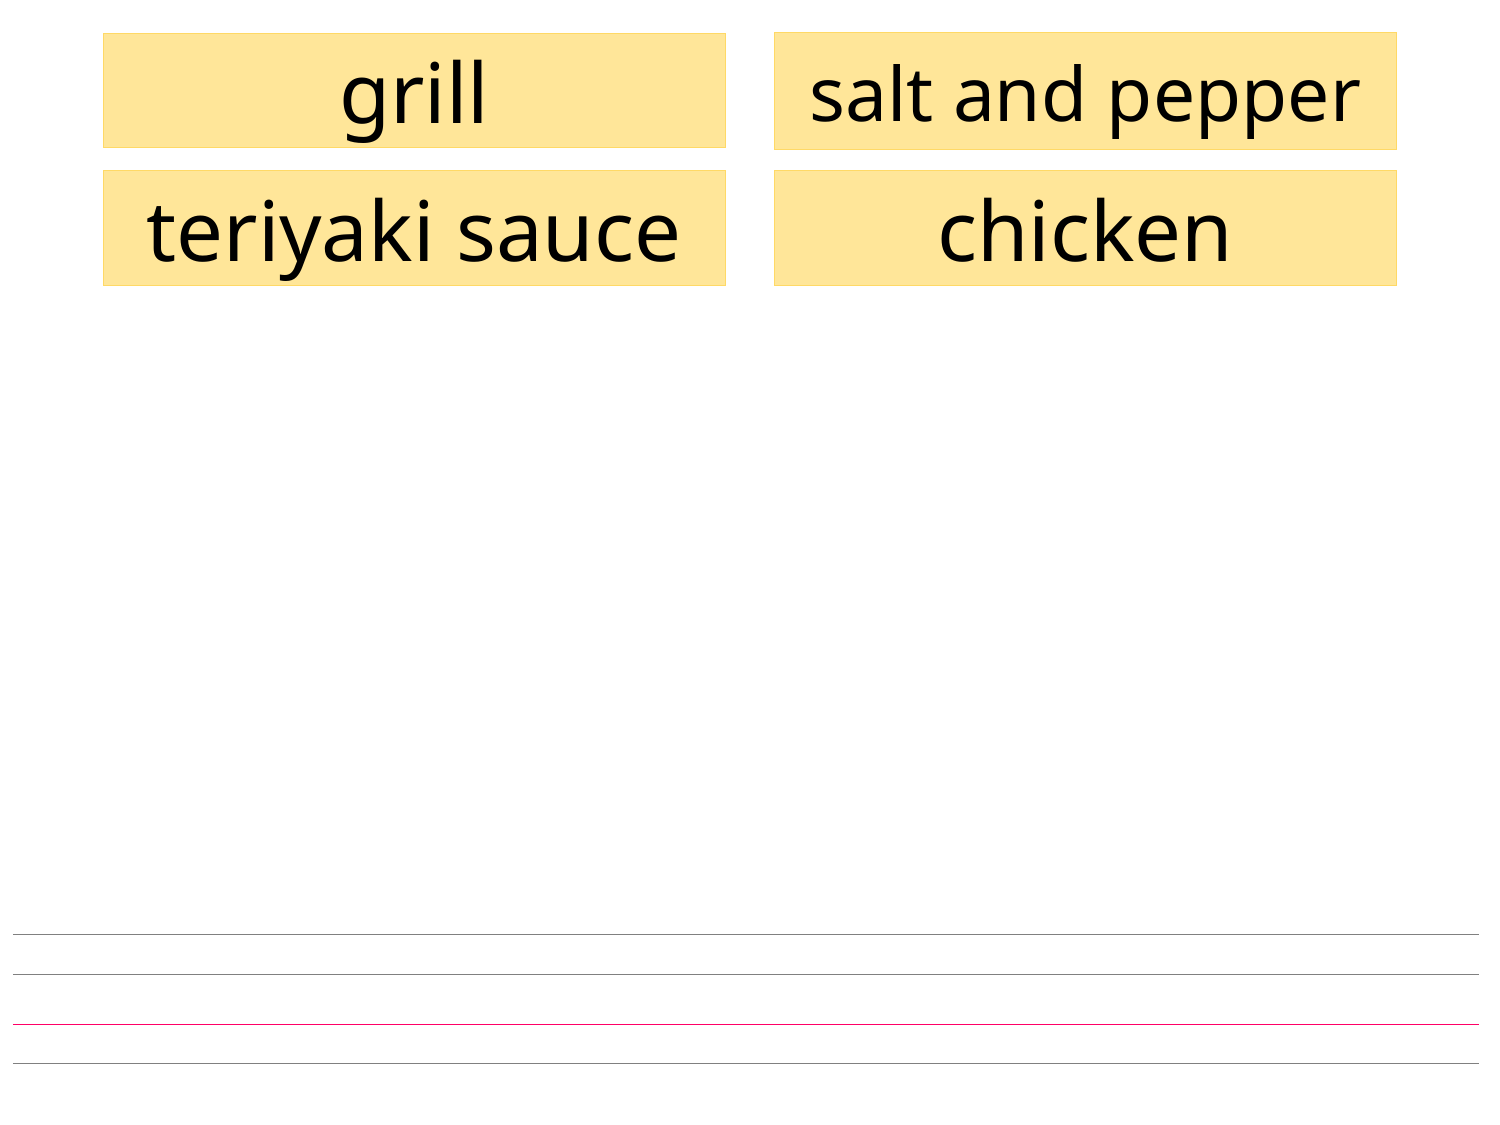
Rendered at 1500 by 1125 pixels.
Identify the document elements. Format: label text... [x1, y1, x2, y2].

text_box chicken [774, 170, 1397, 286]
text_box salt and pepper [774, 32, 1397, 150]
text_box teriyaki sauce [103, 170, 726, 286]
text_box grill [103, 33, 726, 148]
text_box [12, 934, 1479, 1064]
